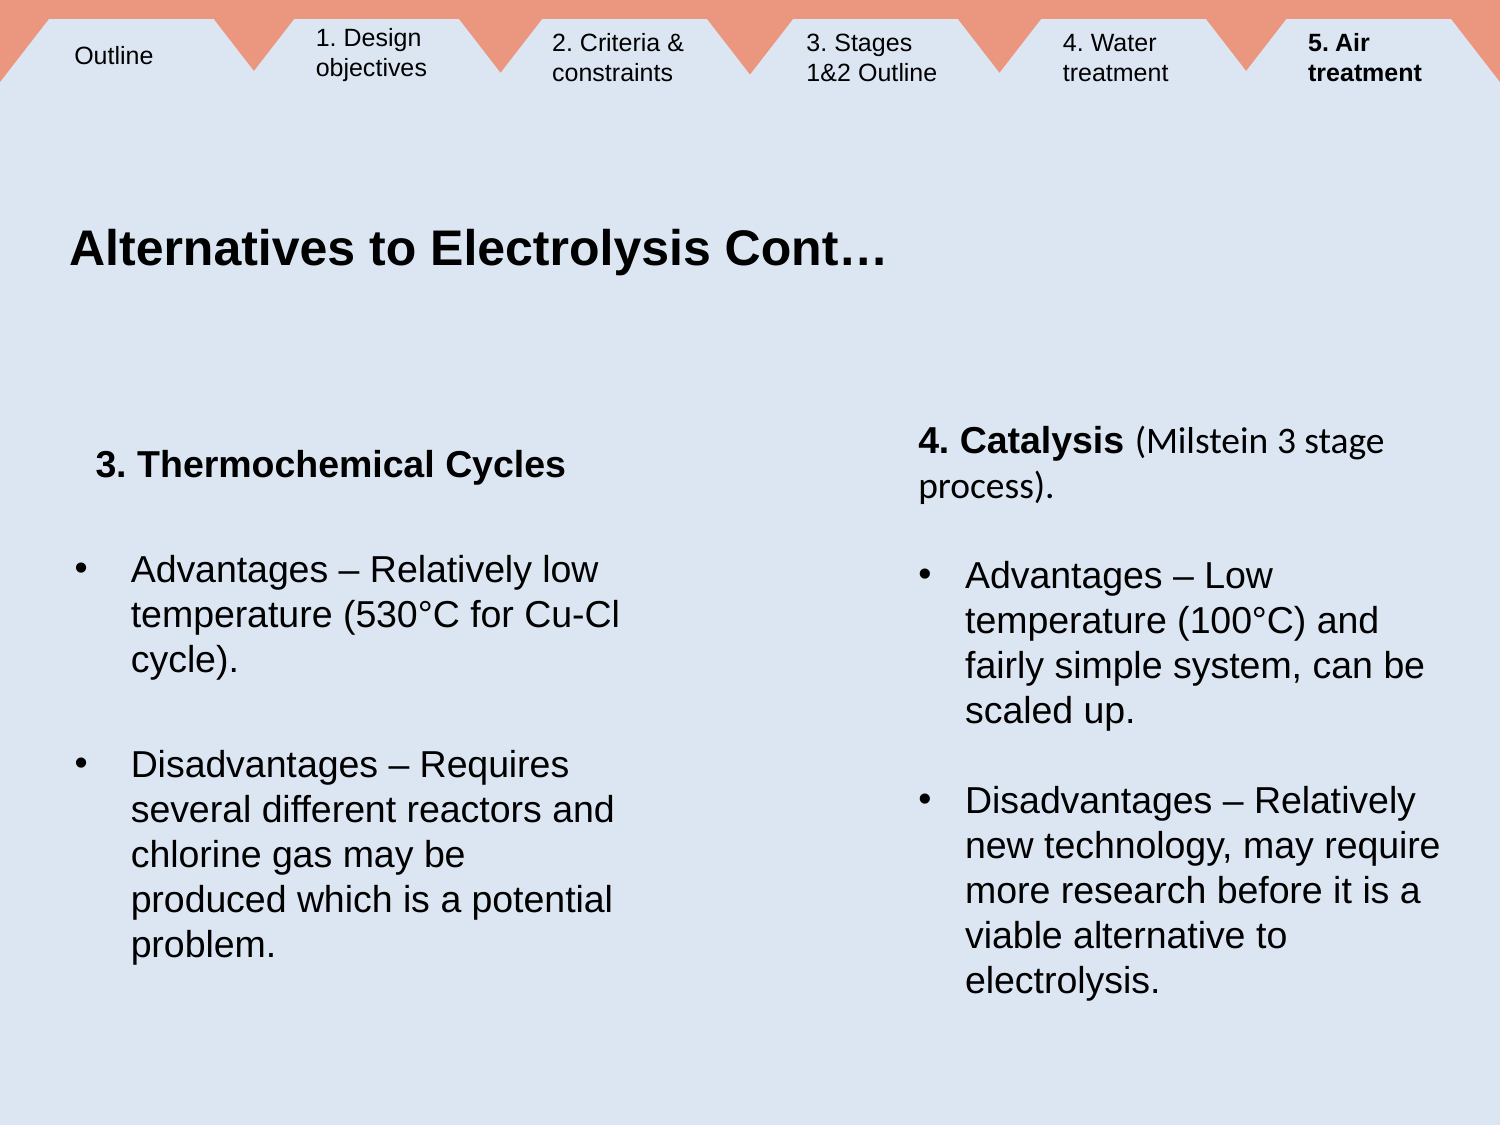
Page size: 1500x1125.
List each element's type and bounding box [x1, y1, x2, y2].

list [0, 0, 1500, 1125]
